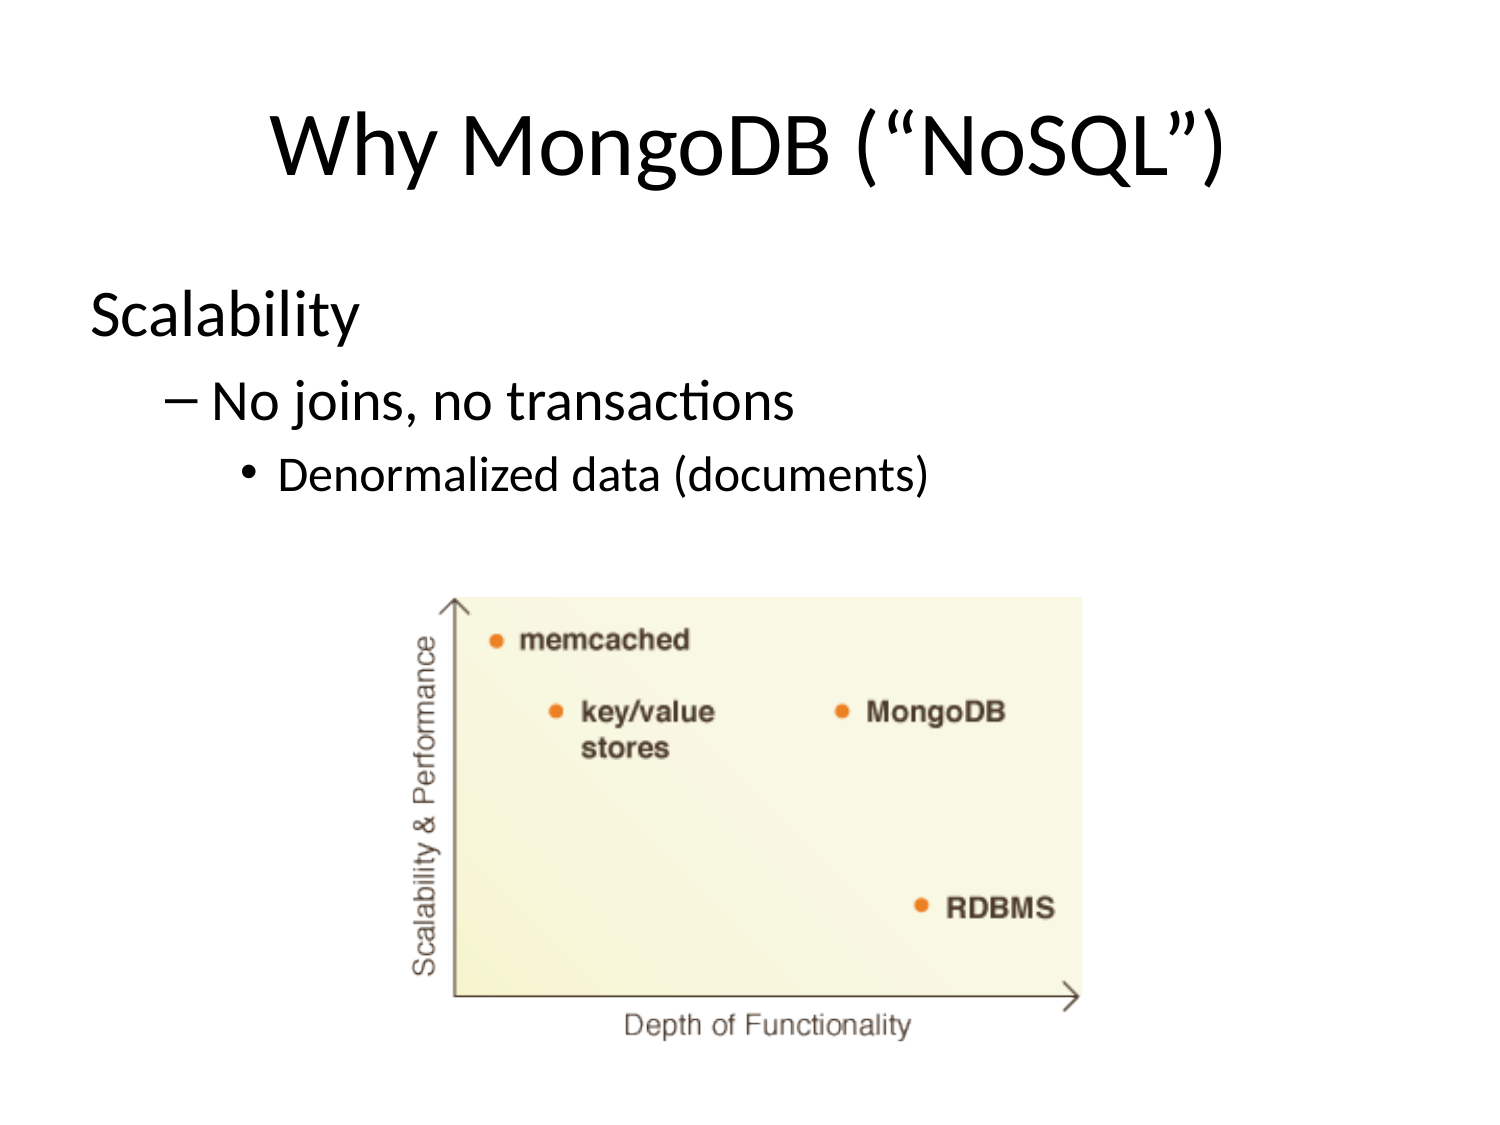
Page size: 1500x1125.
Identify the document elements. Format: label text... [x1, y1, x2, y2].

list Scalability No joins, no transactions Denormalized data (documents) [75, 262, 1425, 1005]
picture [355, 597, 1085, 1067]
title Why MongoDB (“NoSQL”) [75, 45, 1425, 233]
